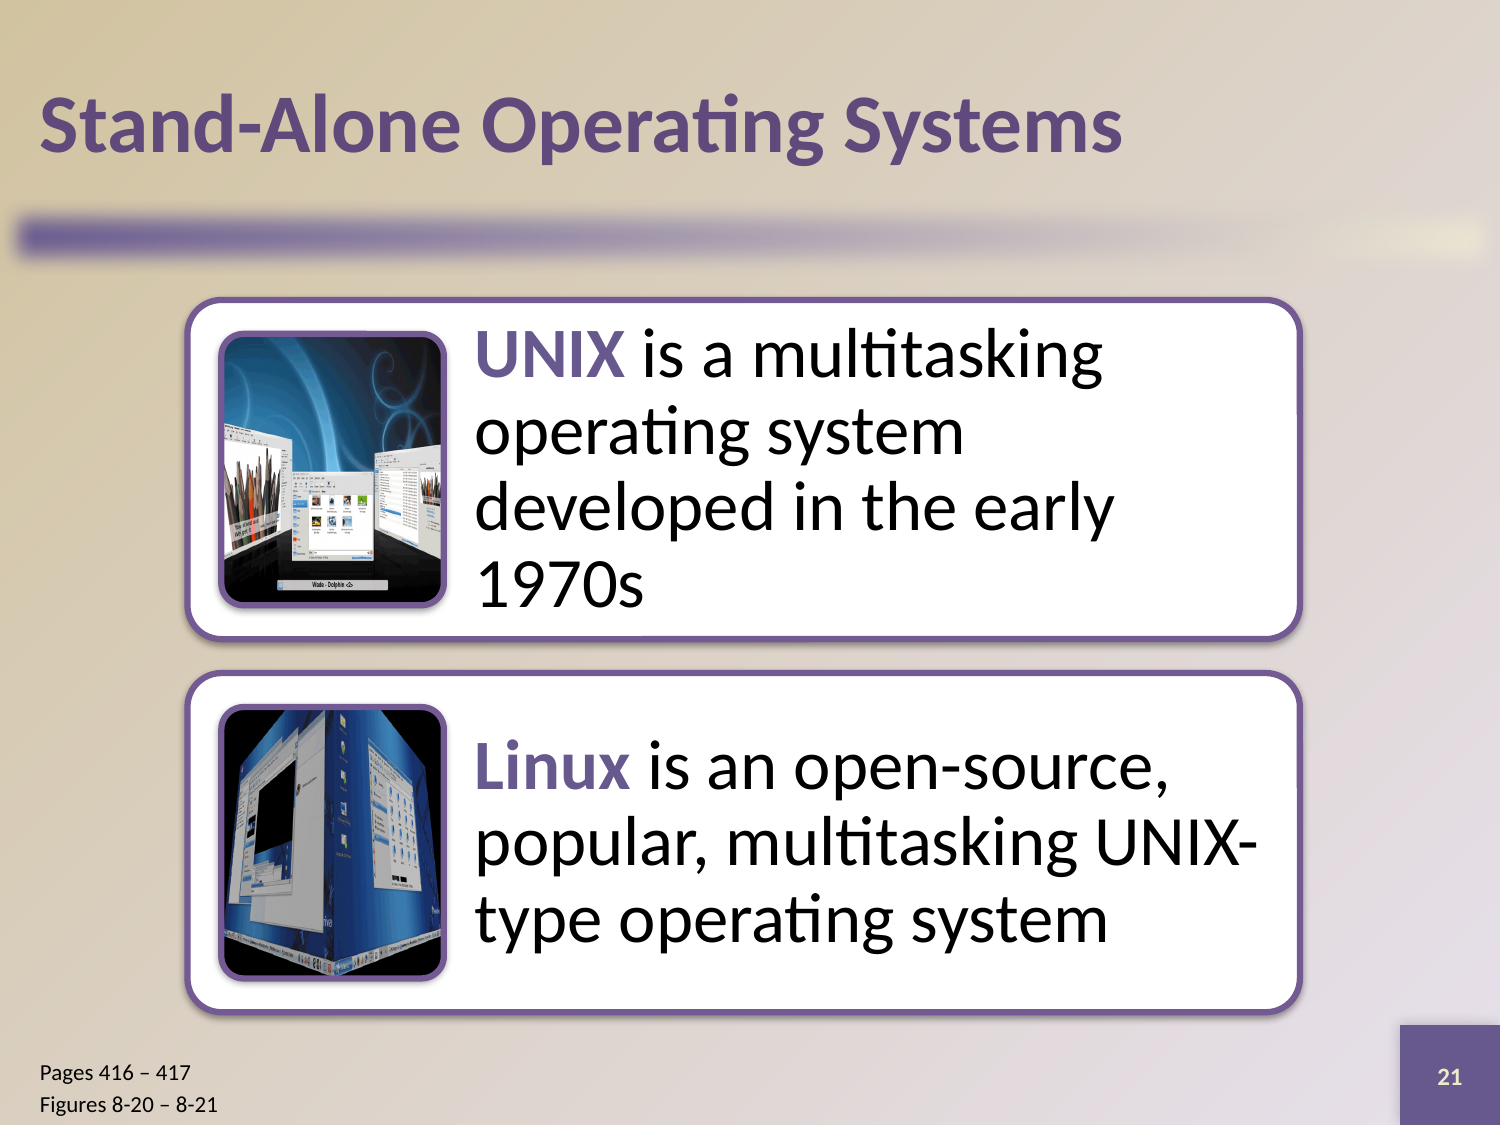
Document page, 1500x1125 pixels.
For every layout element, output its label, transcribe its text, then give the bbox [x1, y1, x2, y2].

list Pages 416 – 417 Figures 8-20 – 8-21 [24, 1050, 300, 1125]
slide_number 21 [1400, 1025, 1500, 1125]
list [187, 299, 1301, 1013]
title Stand-Alone Operating Systems [24, 24, 1475, 213]
